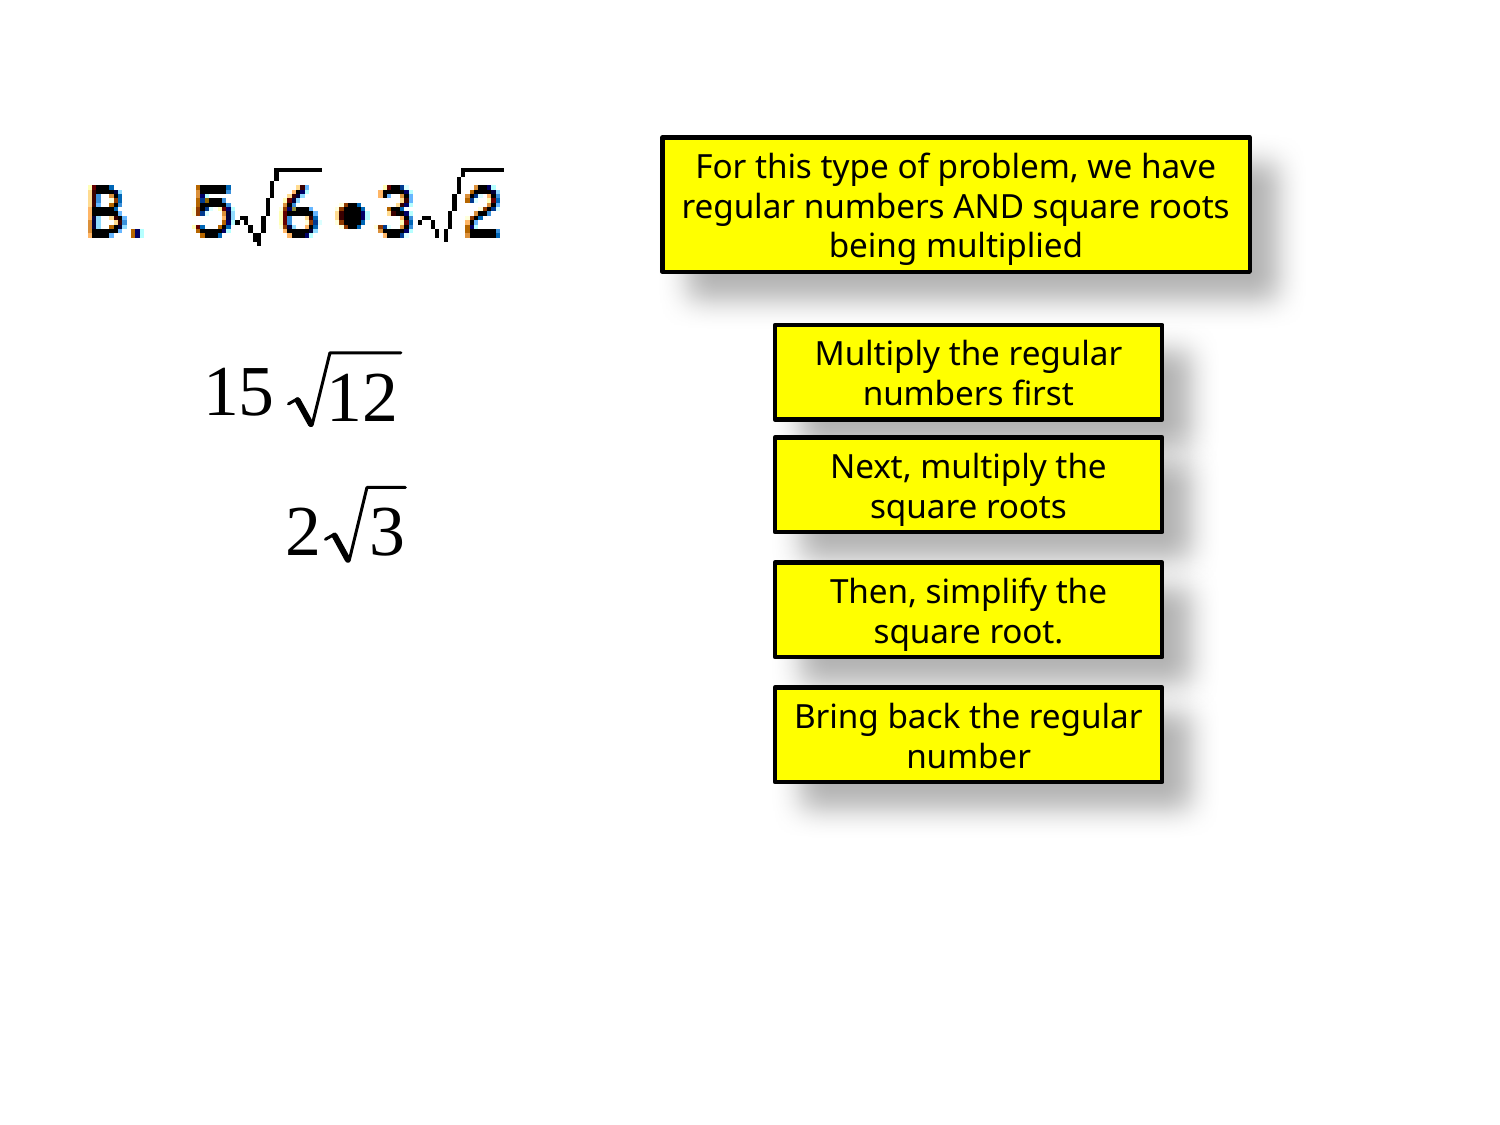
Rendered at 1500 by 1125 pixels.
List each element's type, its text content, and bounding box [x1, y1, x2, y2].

text_box Next, multiply the square roots [774, 437, 1163, 532]
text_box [274, 337, 419, 440]
text_box Multiply the regular numbers first [774, 324, 1163, 420]
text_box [199, 349, 269, 434]
text_box Then, simplify the square root. [774, 562, 1163, 657]
picture [62, 112, 584, 326]
text_box For this type of problem, we have regular numbers AND square roots being multiplied [662, 137, 1250, 272]
text_box Bring back the regular number [774, 687, 1163, 783]
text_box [274, 471, 419, 580]
